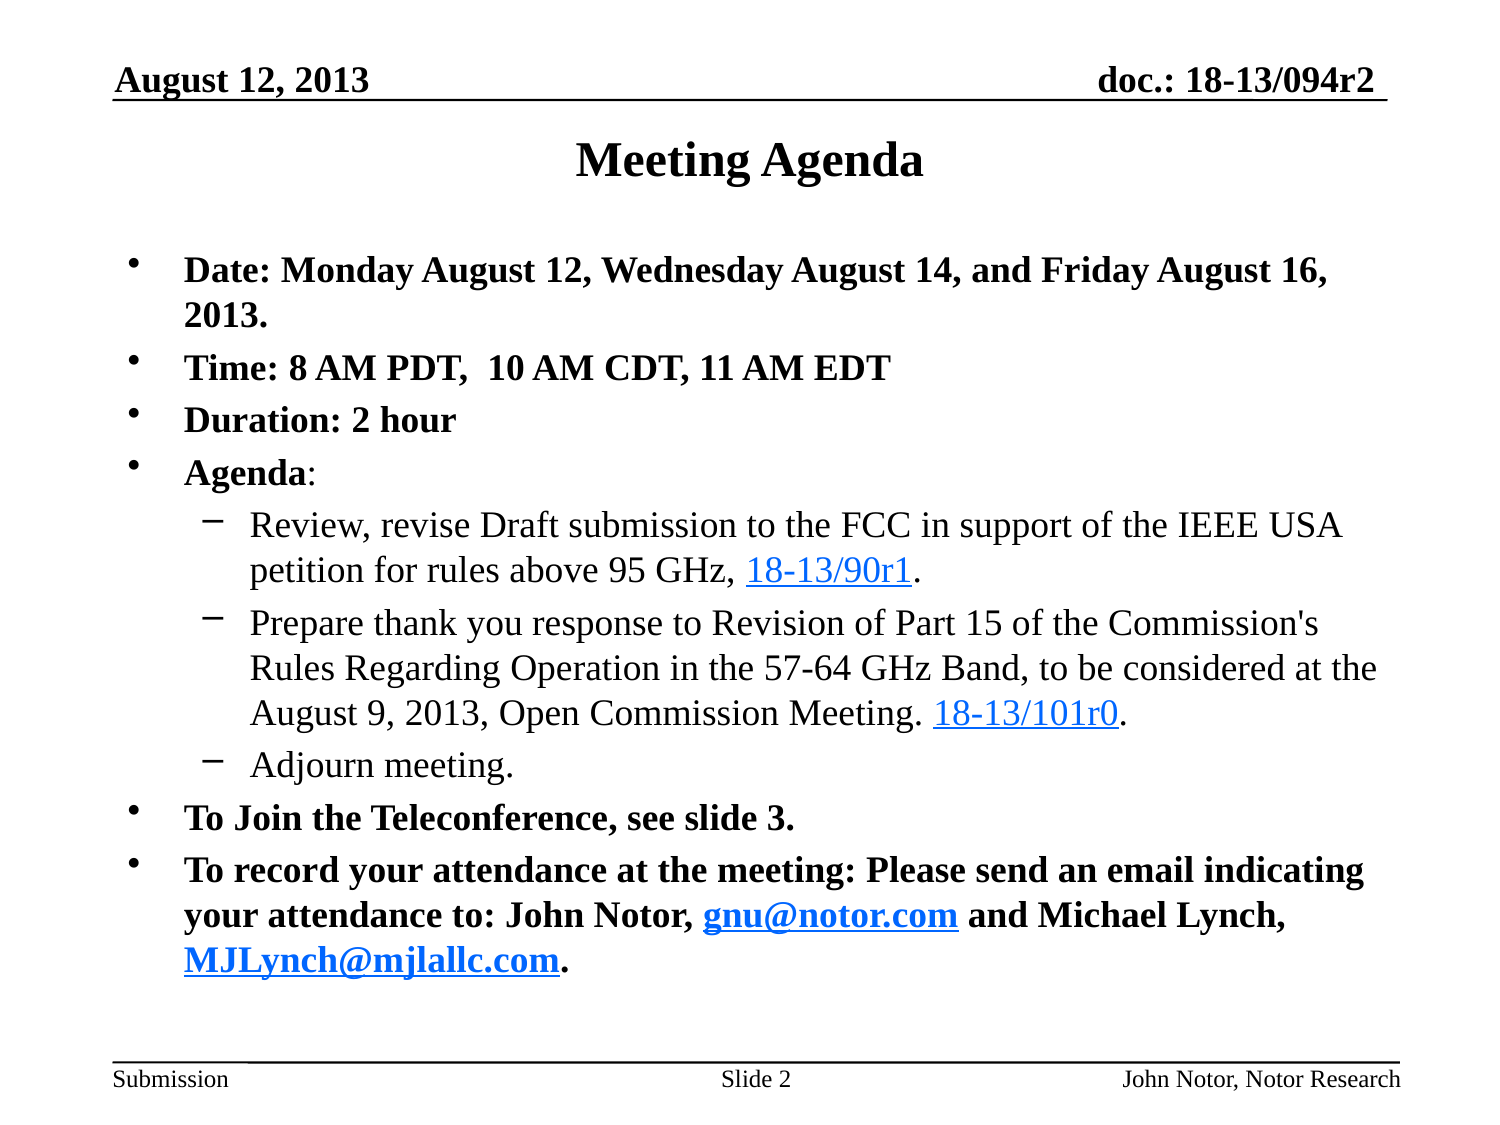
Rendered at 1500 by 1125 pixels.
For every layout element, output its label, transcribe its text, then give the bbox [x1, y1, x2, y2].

slide_number Slide 2 [712, 1061, 800, 1093]
title Meeting Agenda [112, 112, 1388, 201]
footer John Notor, Notor Research [1087, 1062, 1402, 1094]
list Date: Monday August 12, Wednesday August 14, and Friday August 16, 2013. Time: 8 AM PDT, 10 AM CDT, 11 AM EDT Duration: 2 hour Agenda: Review, revise Draft submission to the FCC in support of the IEEE USA petition for rules above 95 GHz, 18-13/90r1. Prepare thank you response to Revision of Part 15 of the Commission's Rules Regarding Operation in the 57-64 GHz Band, to be considered at the August 9, 2013, Open Commission Meeting. 18-13/101r0. Adjourn meeting. To Join the Teleconference, see slide 3. To record your attendance at the meeting: Please send an email indicating your attendance to: John Notor, gnu@notor.com and Michael Lynch, MJLynch@mjlallc.com. [112, 237, 1426, 1026]
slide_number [114, 54, 373, 101]
